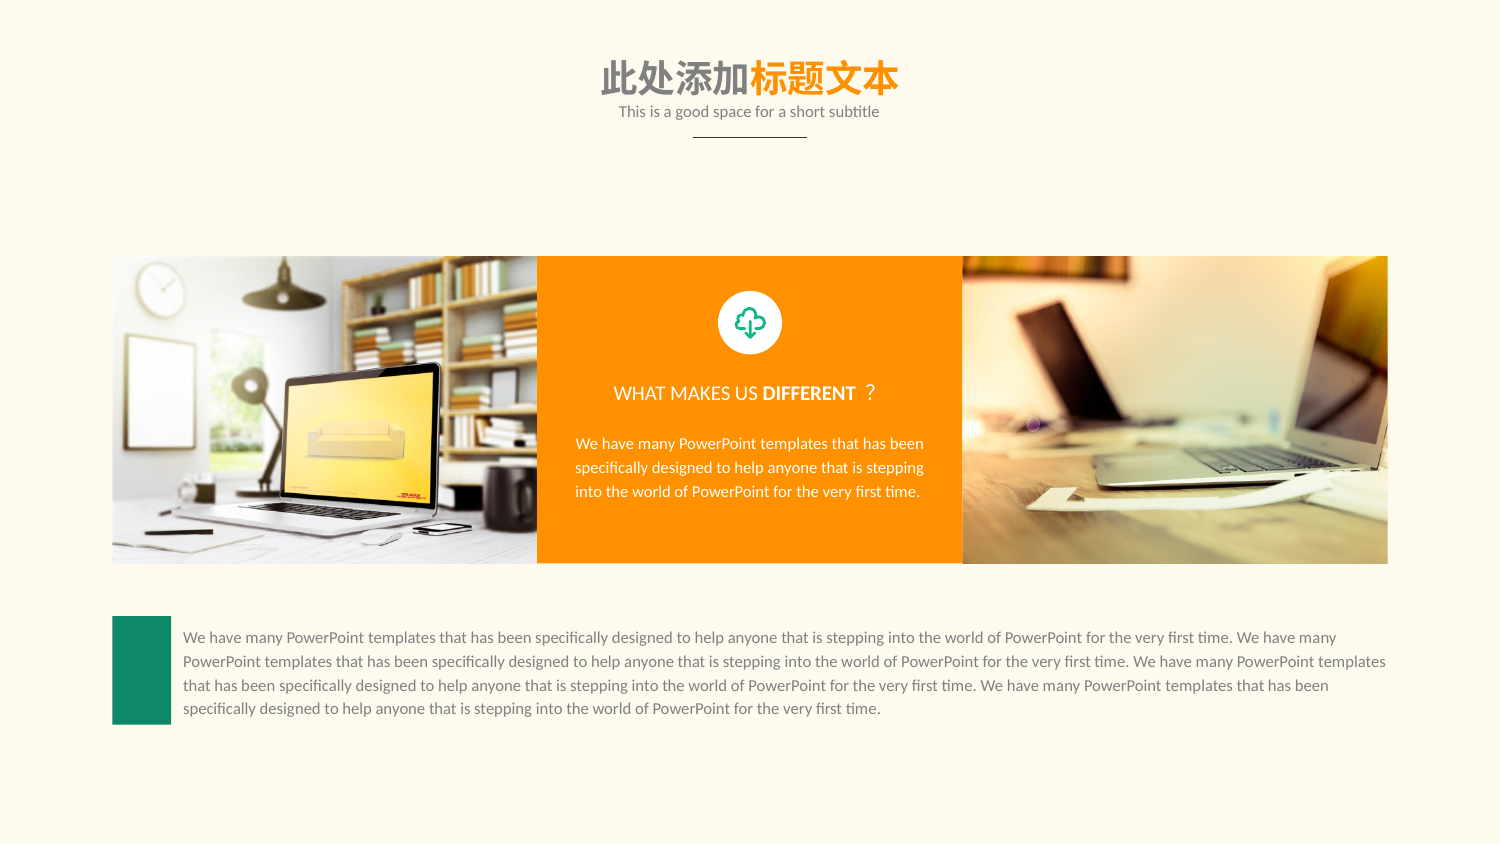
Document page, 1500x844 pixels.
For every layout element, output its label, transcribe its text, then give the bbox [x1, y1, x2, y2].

text_box [112, 616, 172, 725]
text_box [112, 256, 537, 564]
text_box [537, 256, 962, 564]
text_box We have many PowerPoint templates that has been specifically designed to help anyone that is stepping into the world of PowerPoint for the very first time. We have many PowerPoint templates that has been specifically designed to help anyone that is stepping into the world of PowerPoint for the very first time. We have many PowerPoint templates that has been specifically designed to help anyone that is stepping into the world of PowerPoint for the very first time. We have many PowerPoint templates that has been specifically designed to help anyone that is stepping into the world of PowerPoint for the very first time. [183, 622, 1389, 719]
text_box [962, 256, 1388, 564]
text_box 此处添加标题文本 [585, 47, 915, 108]
text_box [717, 290, 783, 355]
text_box This is a good space for a short subtitle [603, 93, 895, 128]
text_box WHAT MAKES US DIFFERENT ？ We have many PowerPoint templates that has been specifically designed to help anyone that is stepping into the world of PowerPoint for the very first time. [575, 374, 925, 525]
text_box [734, 306, 767, 339]
